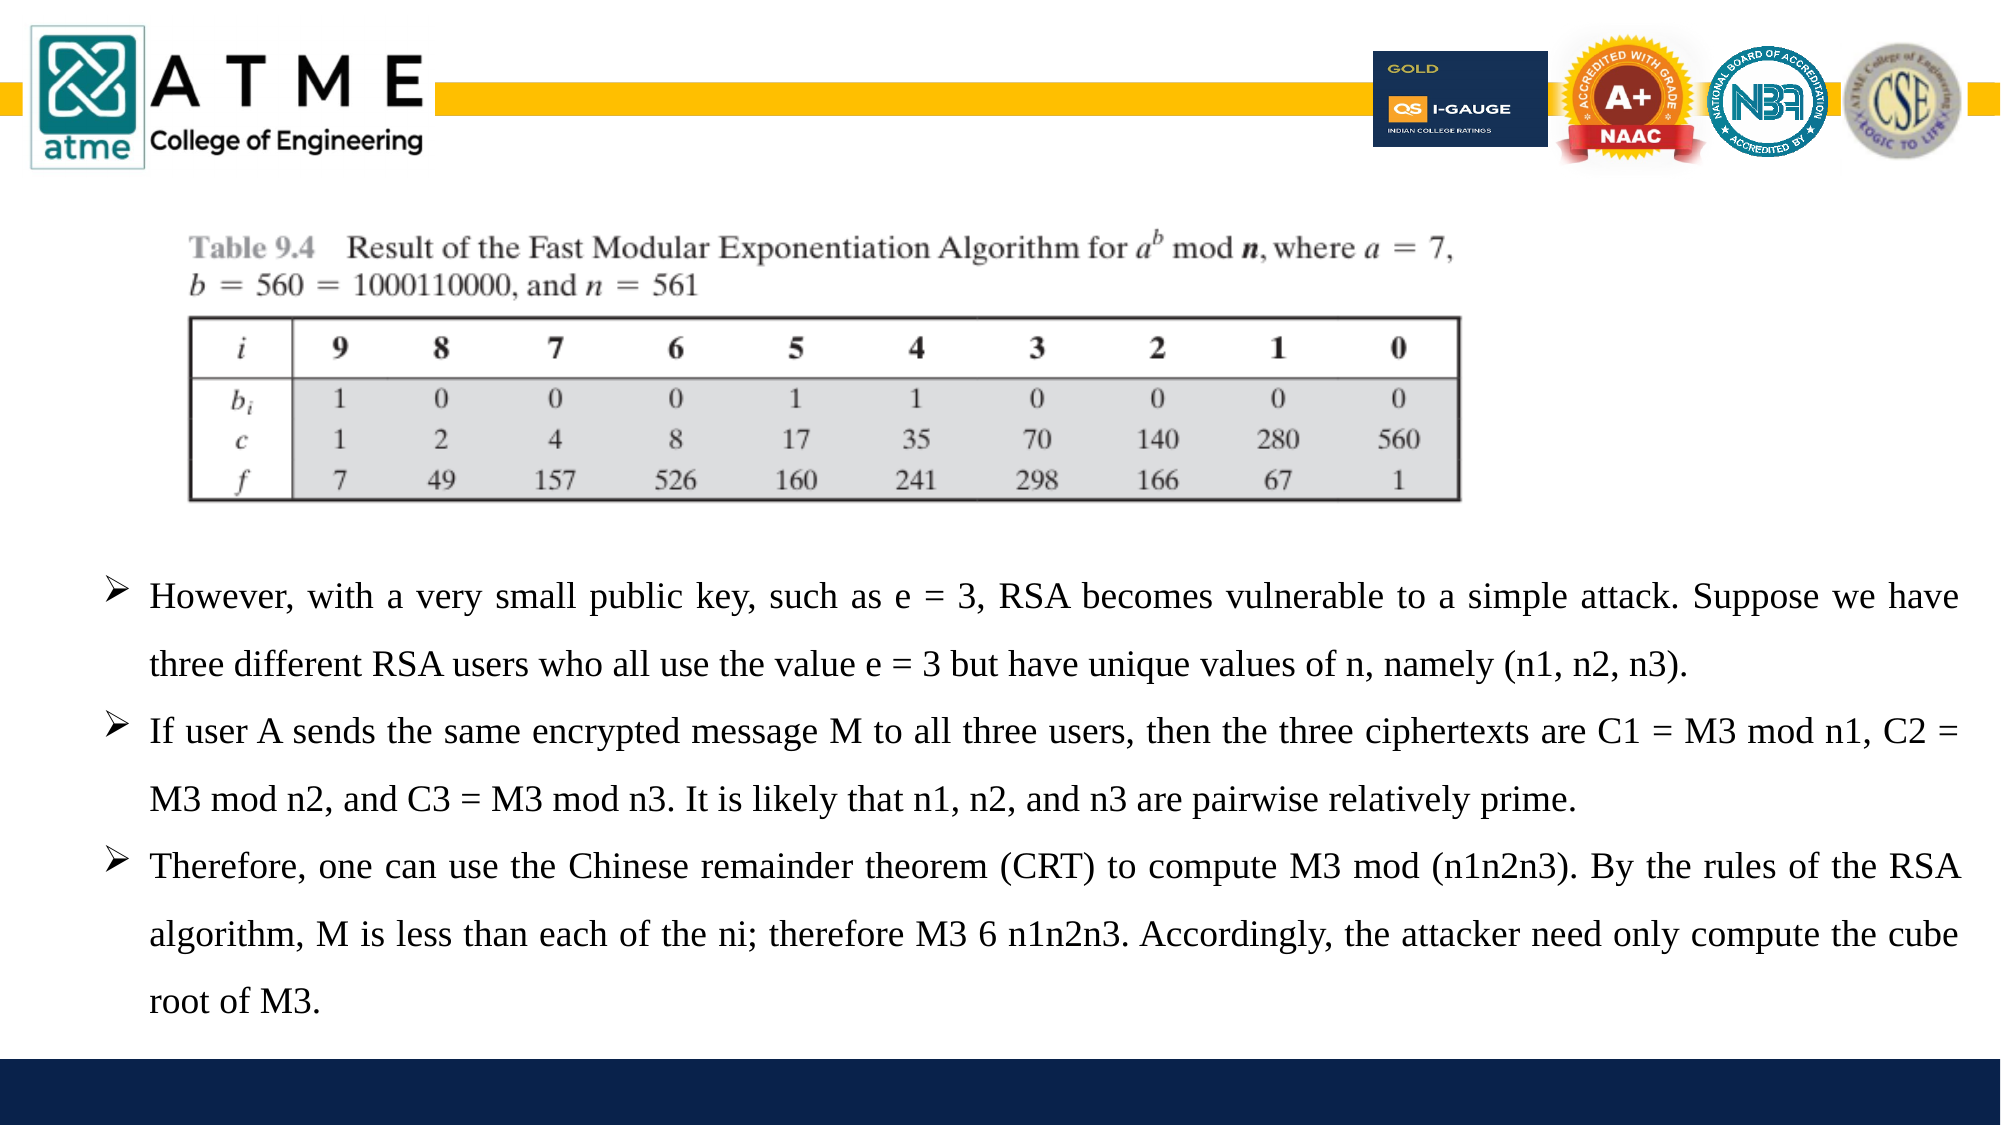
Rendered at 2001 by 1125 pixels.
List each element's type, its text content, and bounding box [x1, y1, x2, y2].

picture [1373, 20, 1828, 180]
picture [22, 15, 435, 178]
text_box However, with a very small public key, such as e = 3, RSA becomes vulnerable to a simple attack. Suppose we have three different RSA users who all use the value e = 3 but have unique values of n, namely (n1, n2, n3). If user A sends the same encrypted message M to all three users, then the three ciphertexts are C1 = M3 mod n1, C2 = M3 mod n2, and C3 = M3 mod n3. It is likely that n1, n2, and n3 are pairwise relatively prime. Therefore, one can use the Chinese remainder theorem (CRT) to compute M3 mod (n1n2n3). By the rules of the RSA algorithm, M is less than each of the ni; therefore M3 6 n1n2n3. Accordingly, the attacker need only compute the cube root of M3. [87, 541, 1977, 1029]
picture [179, 209, 1504, 563]
picture [1840, 26, 1968, 176]
picture [0, 1059, 2001, 1125]
